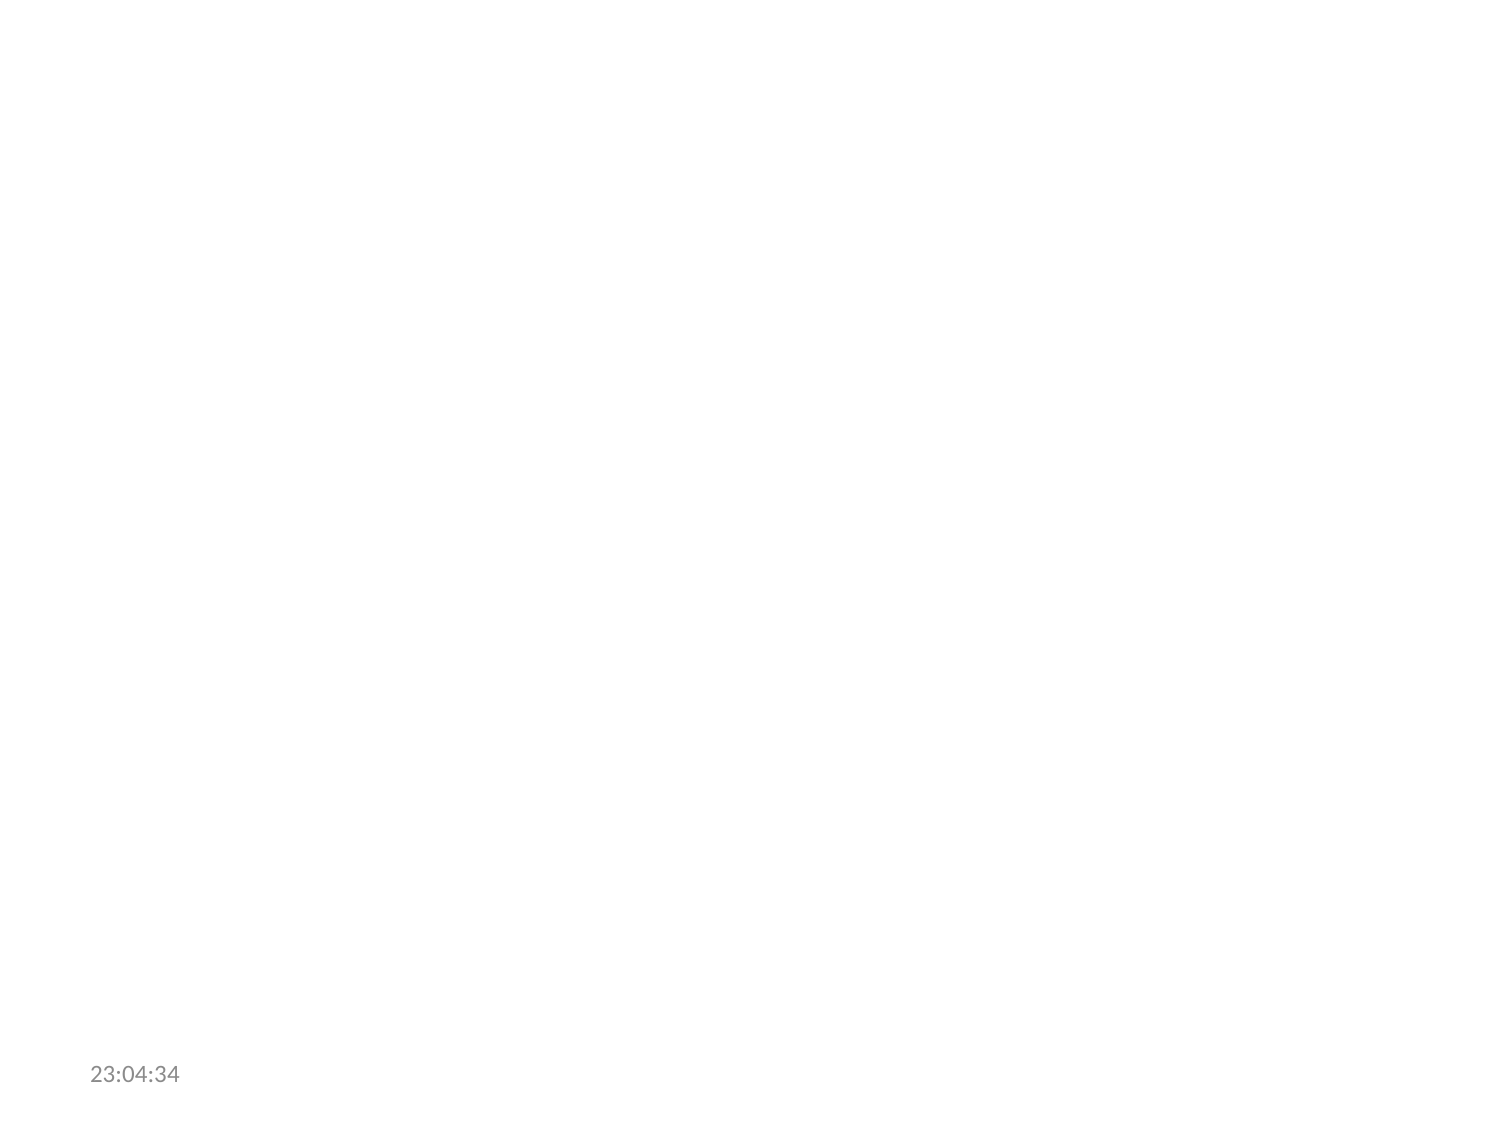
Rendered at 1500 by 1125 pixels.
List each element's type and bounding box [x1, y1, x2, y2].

slide_number [75, 1042, 425, 1103]
